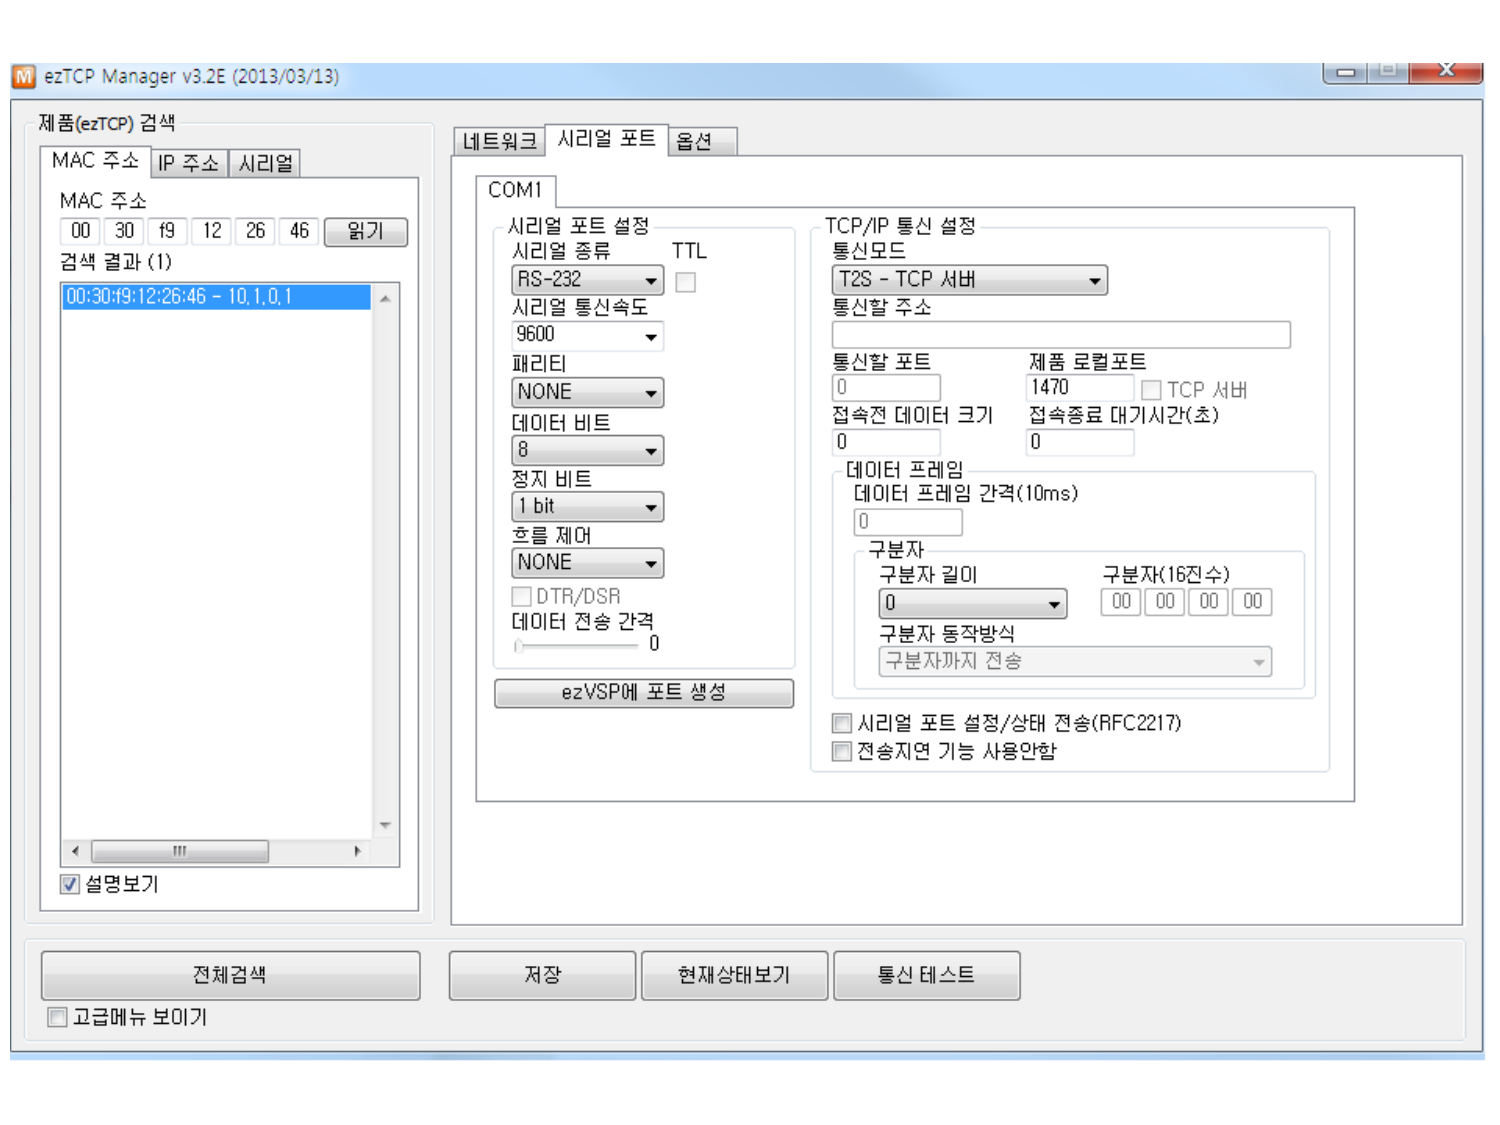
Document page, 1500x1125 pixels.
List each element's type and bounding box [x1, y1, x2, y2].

picture [9, 63, 1490, 1062]
